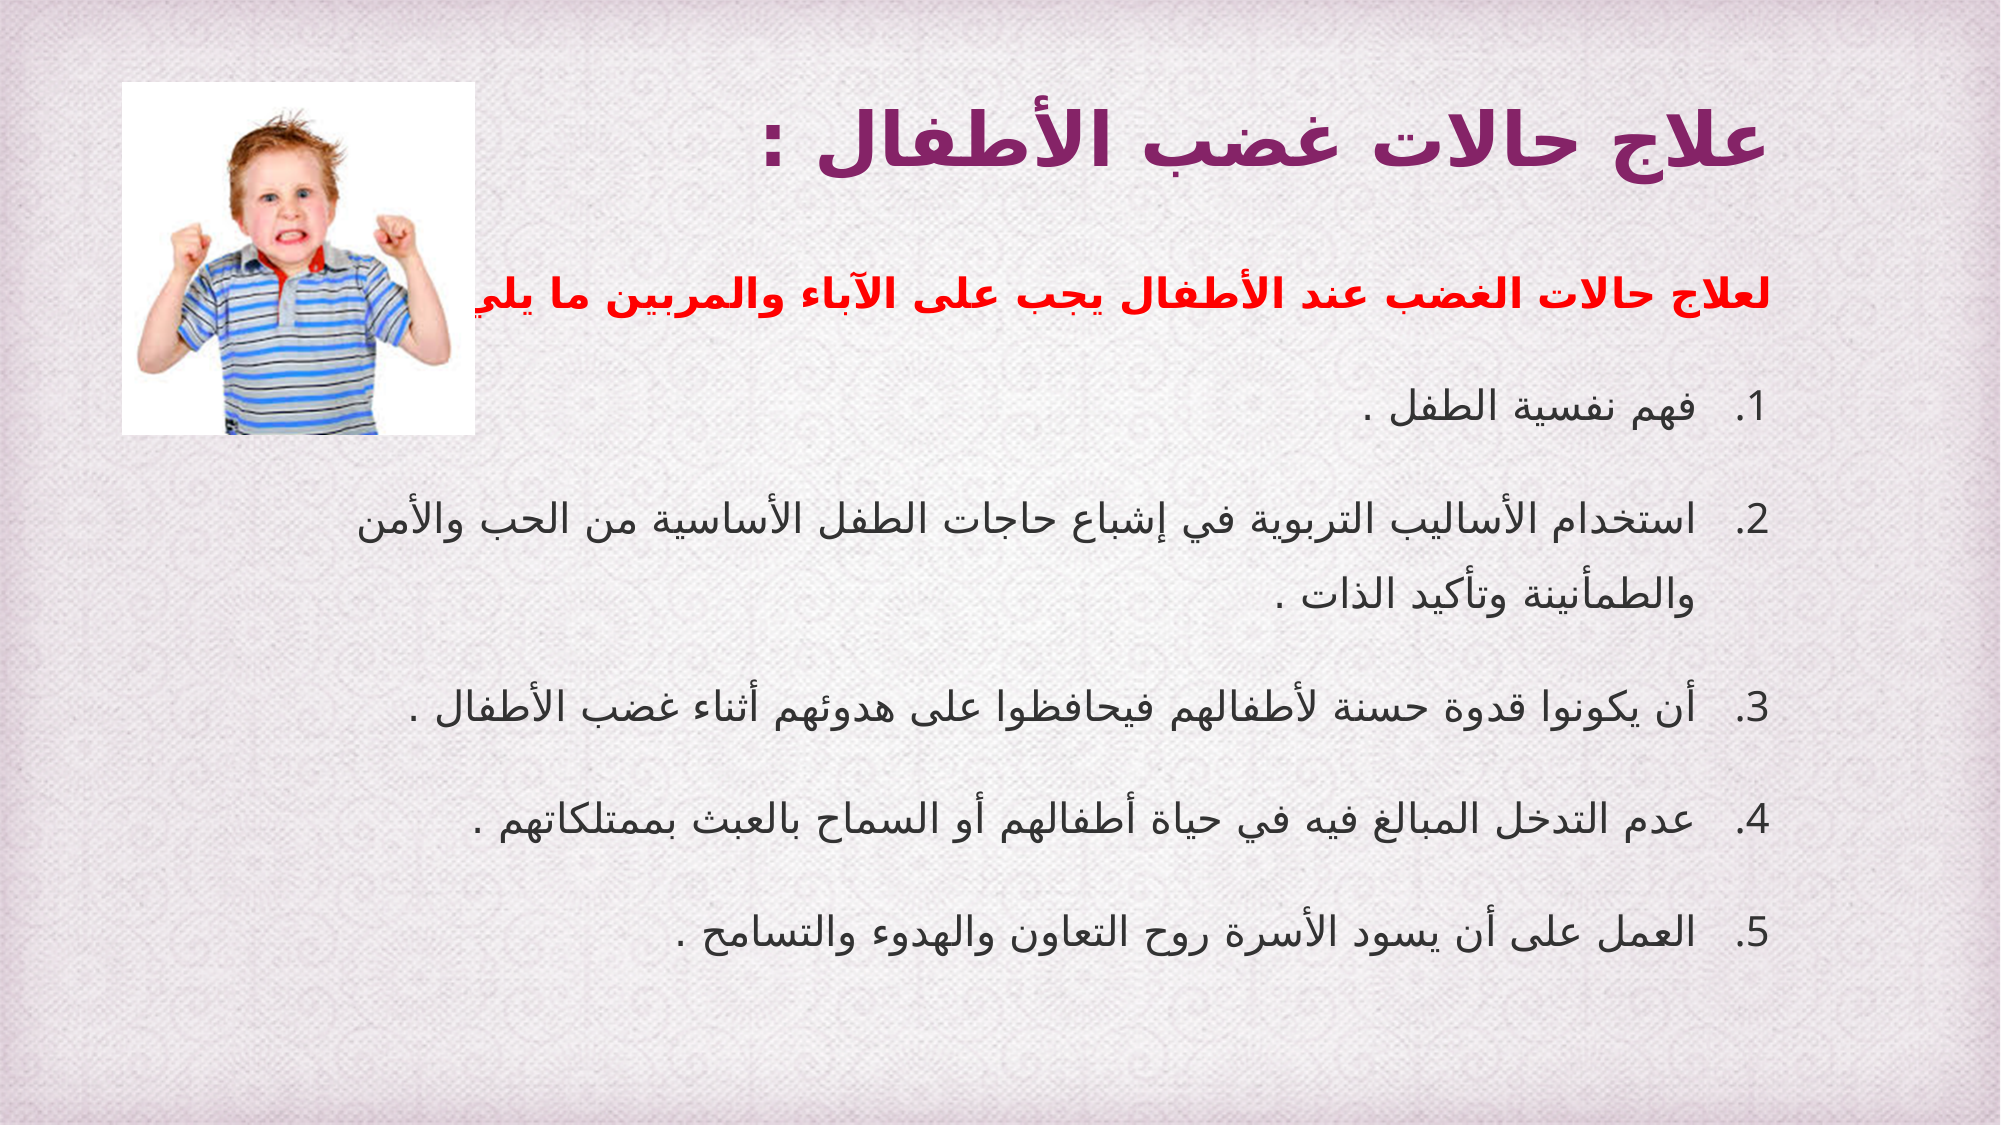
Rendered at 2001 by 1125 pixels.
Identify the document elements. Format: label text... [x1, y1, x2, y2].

title علاج حالات غضب الأطفال : [212, 59, 1788, 191]
picture [0, 0, 2001, 1125]
list لعلاج حالات الغضب عند الأطفال يجب على الآباء والمربين ما يلي : فهم نفسية الطفل . استخدام الأساليب التربوية في إشباع حاجات الطفل الأساسية من الحب والأمن والطمأنينة وتأكيد الذات . أن يكونوا قدوة حسنة لأطفالهم فيحافظوا على هدوئهم أثناء غضب الأطفال . عدم التدخل المبالغ فيه في حياة أطفالهم أو السماح بالعبث بممتلكاتهم . العمل على أن يسود الأسرة روح التعاون والهدوء والتسامح . [212, 233, 1788, 1013]
